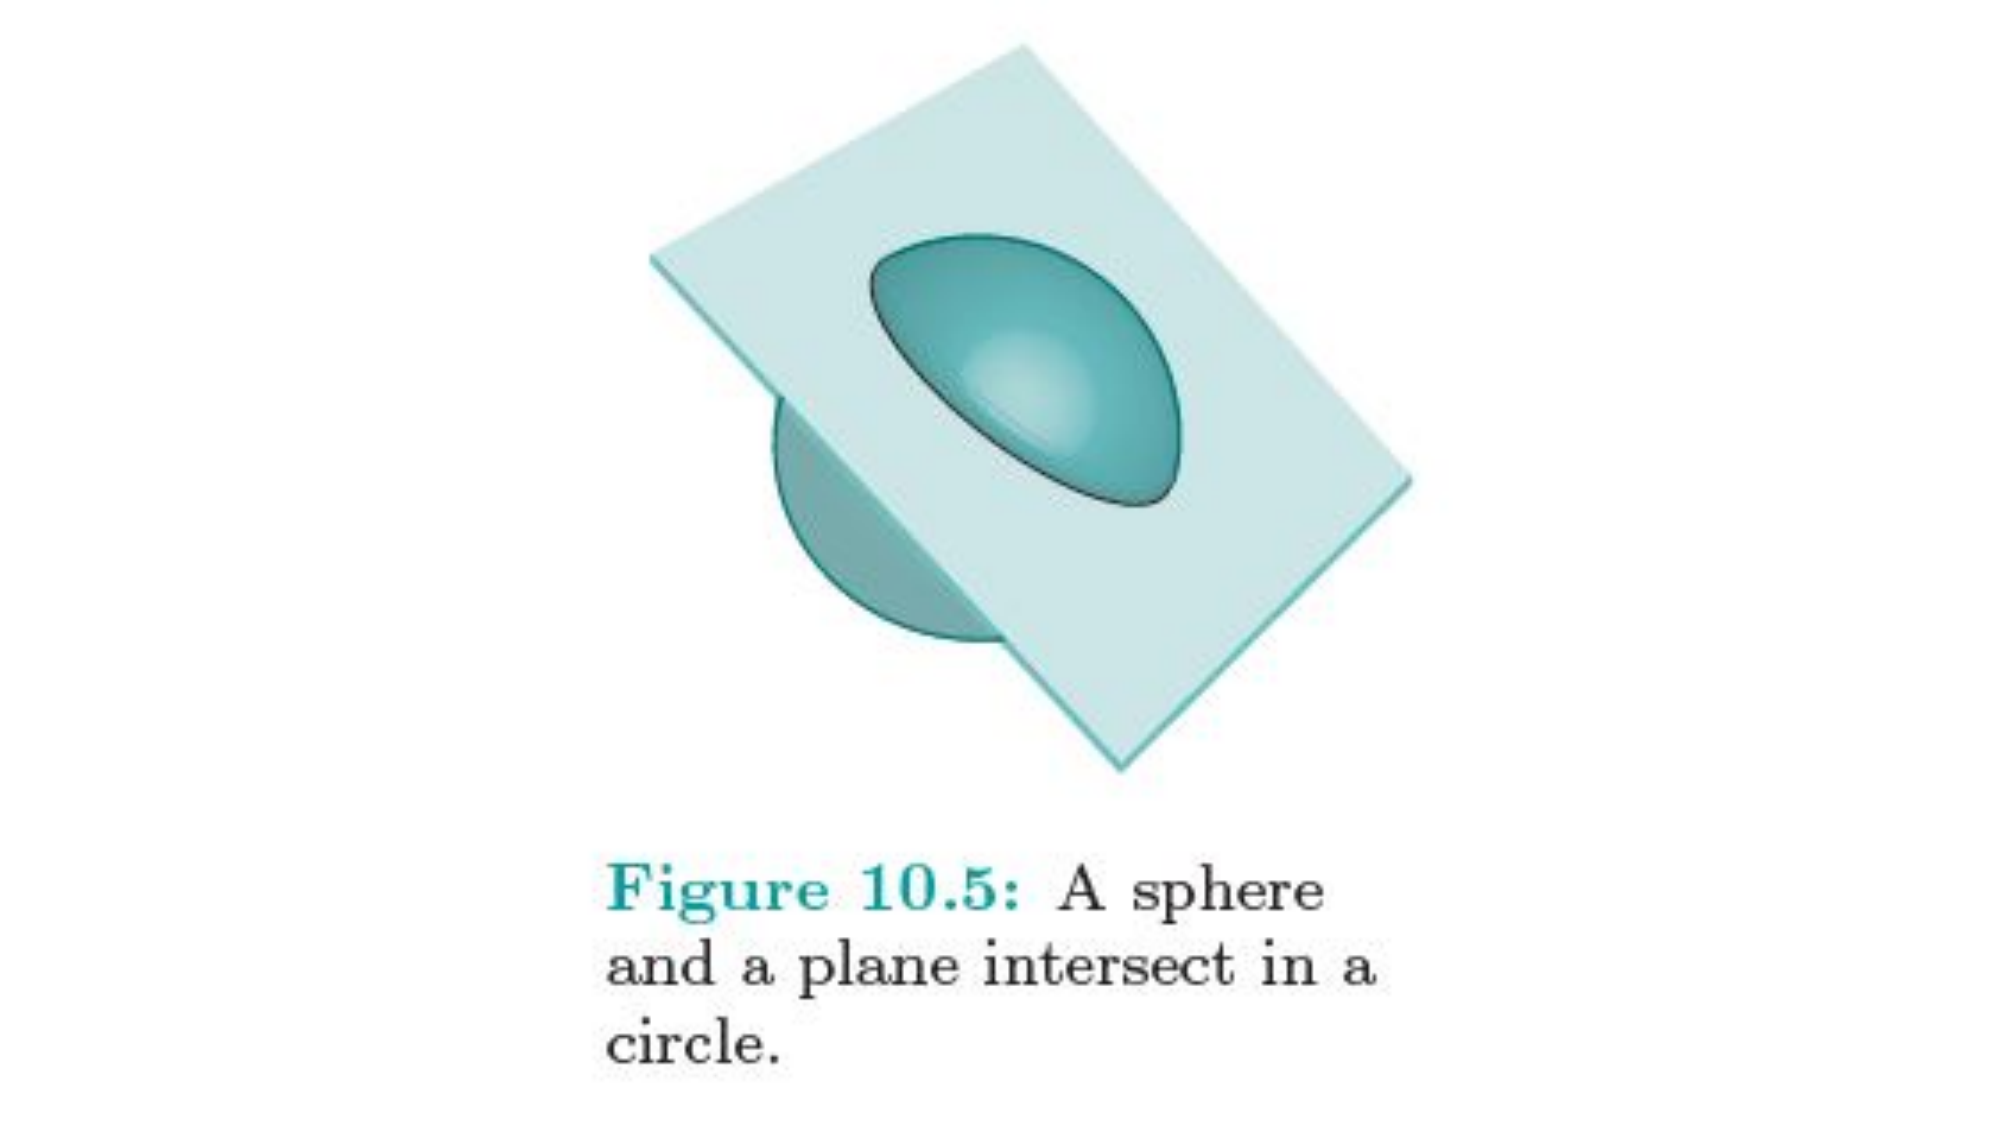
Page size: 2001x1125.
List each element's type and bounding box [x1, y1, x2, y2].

picture [537, 0, 1463, 1125]
